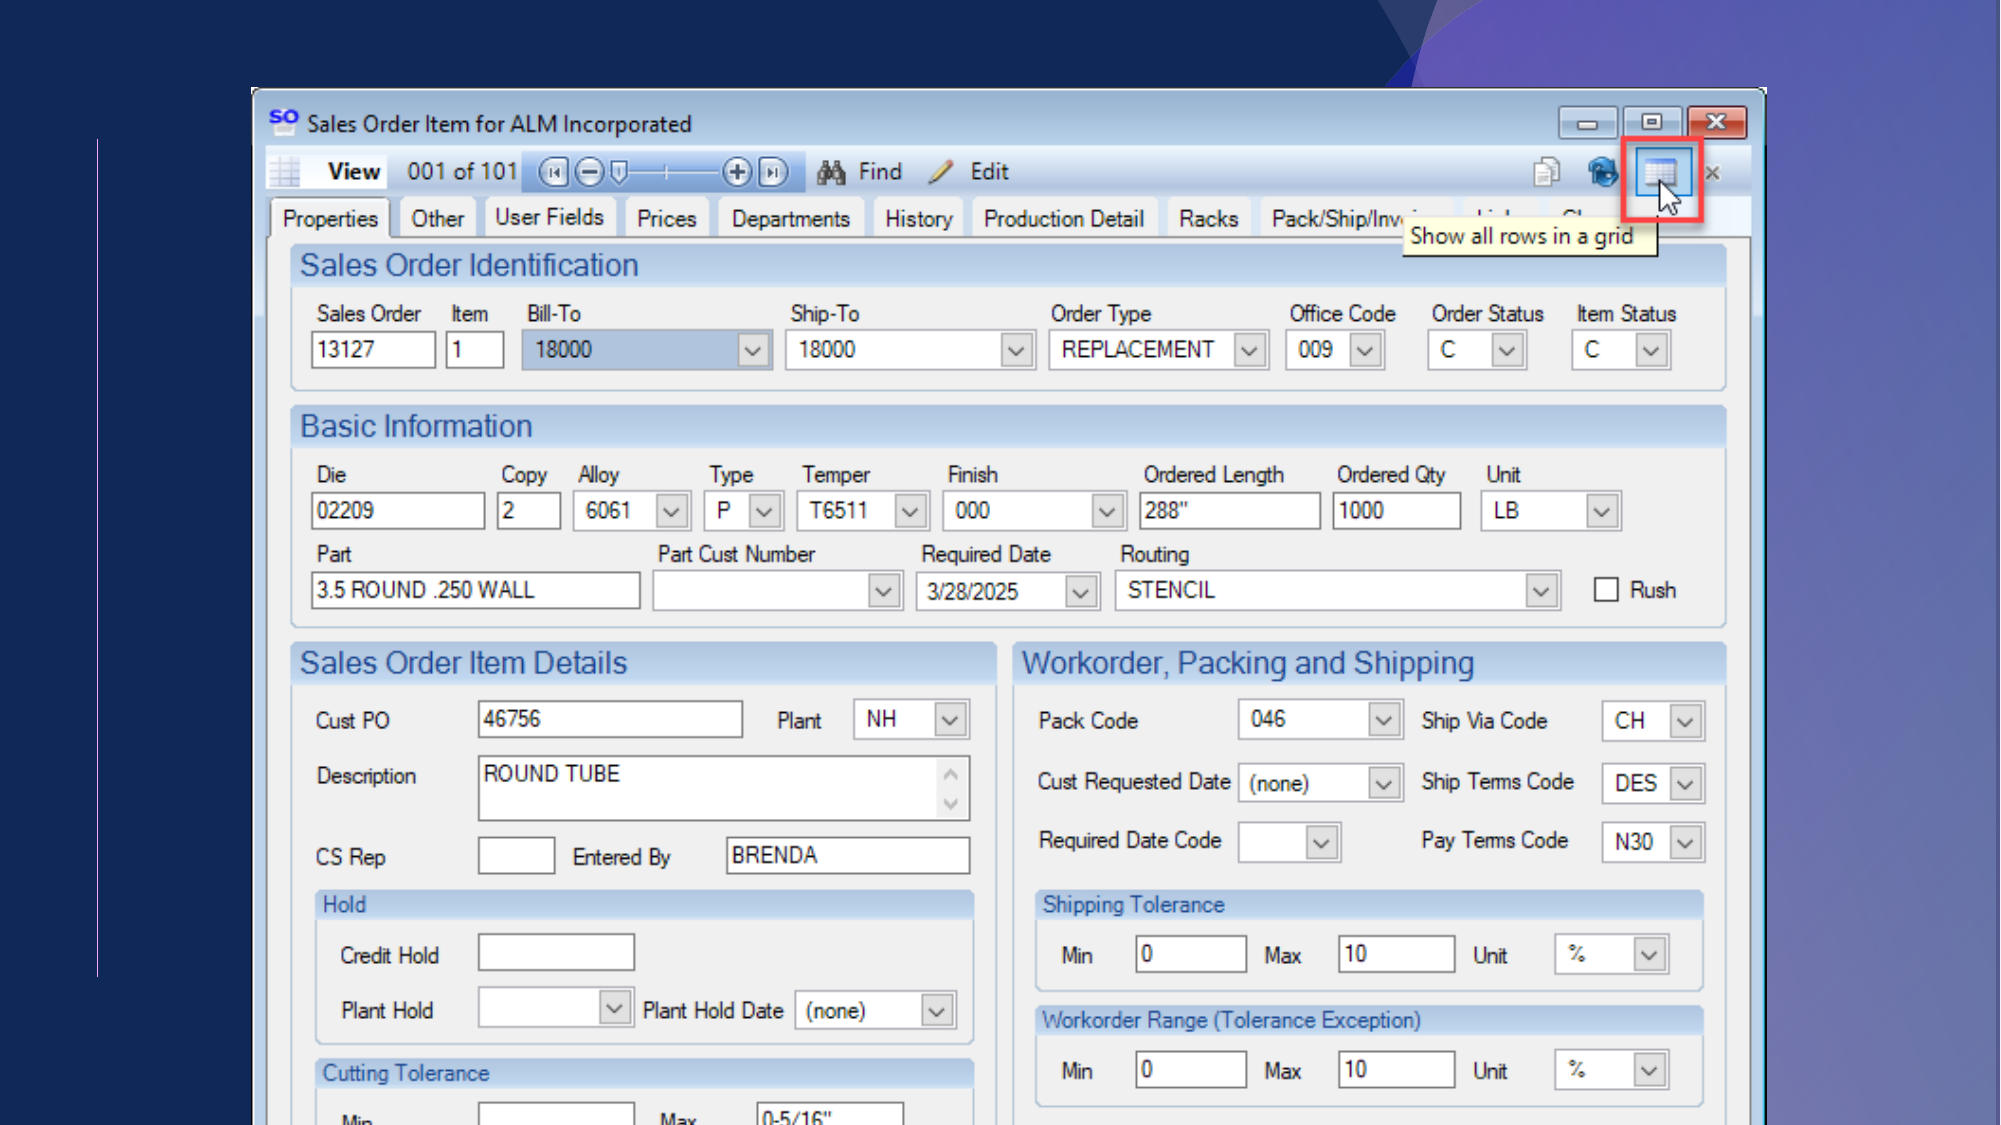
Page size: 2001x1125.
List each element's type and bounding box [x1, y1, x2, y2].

picture [251, 87, 1767, 1125]
